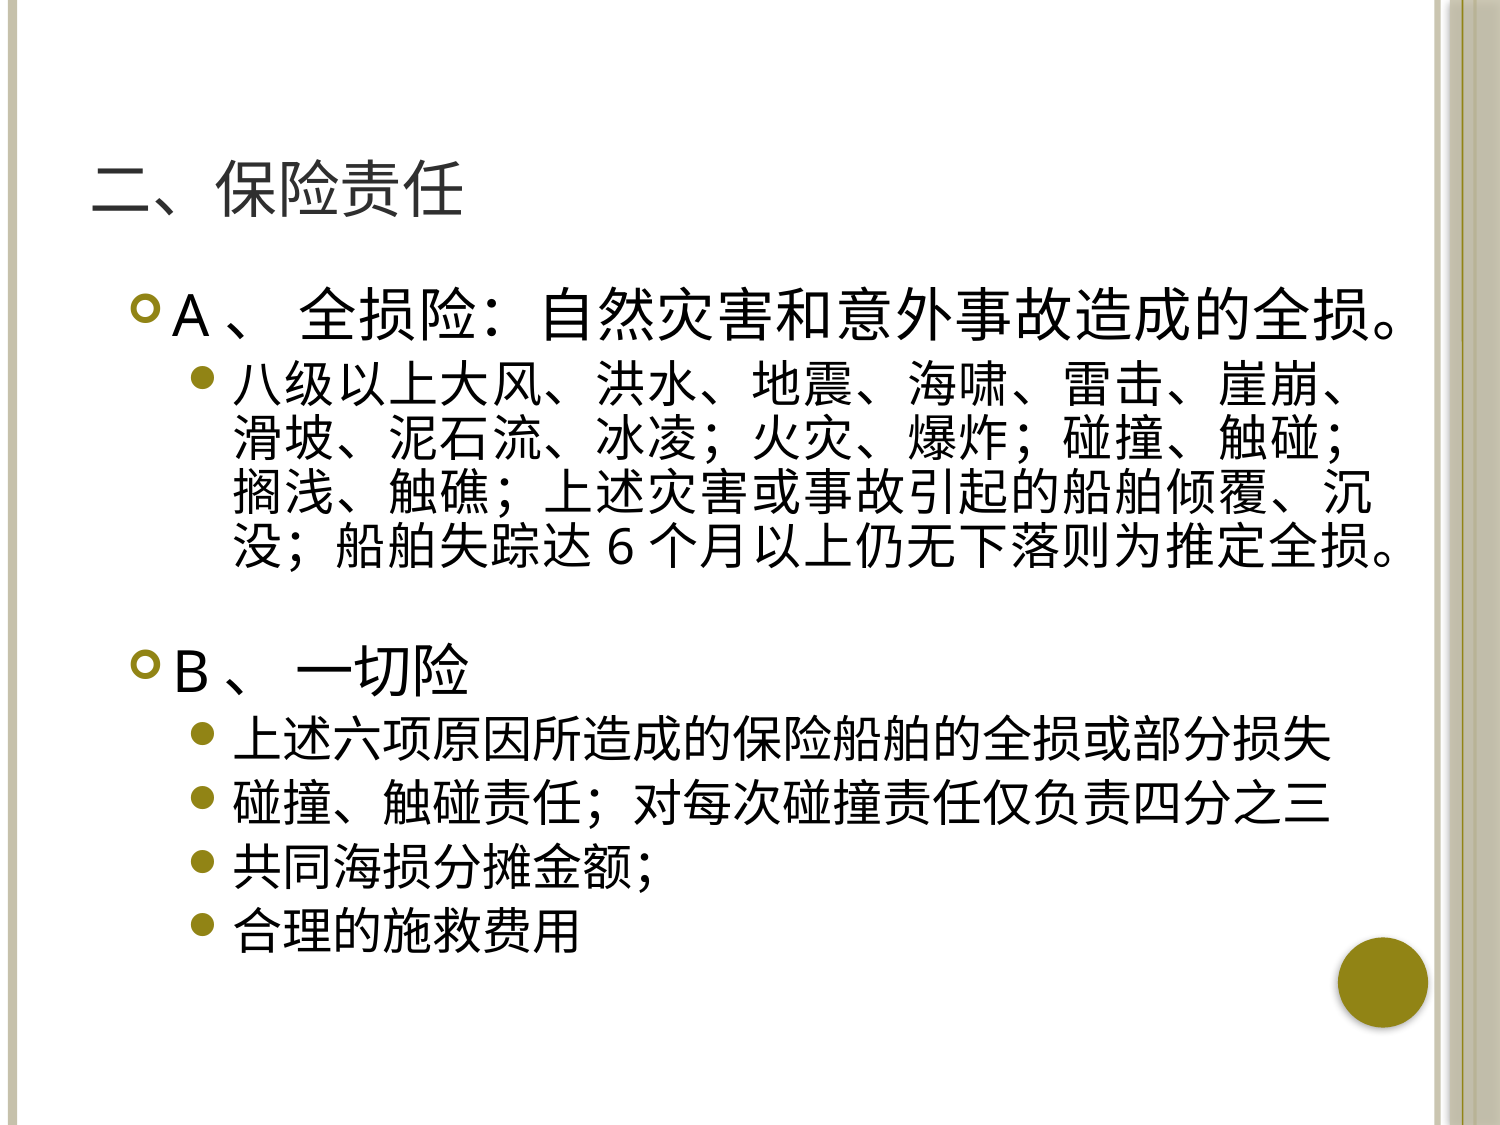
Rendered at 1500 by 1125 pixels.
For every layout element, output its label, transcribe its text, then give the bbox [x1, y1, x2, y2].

list A、 全损险：自然灾害和意外事故造成的全损。 八级以上大风、洪水、地震、海啸、雷击、崖崩、滑坡、泥石流、冰凌；火灾、爆炸；碰撞、触碰；搁浅、触礁；上述灾害或事故引起的船舶倾覆、沉没；船舶失踪达6个月以上仍无下落则为推定全损。 B、 一切险 上述六项原因所造成的保险船舶的全损或部分损失 碰撞、触碰责任；对每次碰撞责任仅负责四分之三 共同海损分摊金额； 合理的施救费用 [111, 278, 1388, 1037]
title 二、保险责任 [75, 45, 1300, 233]
